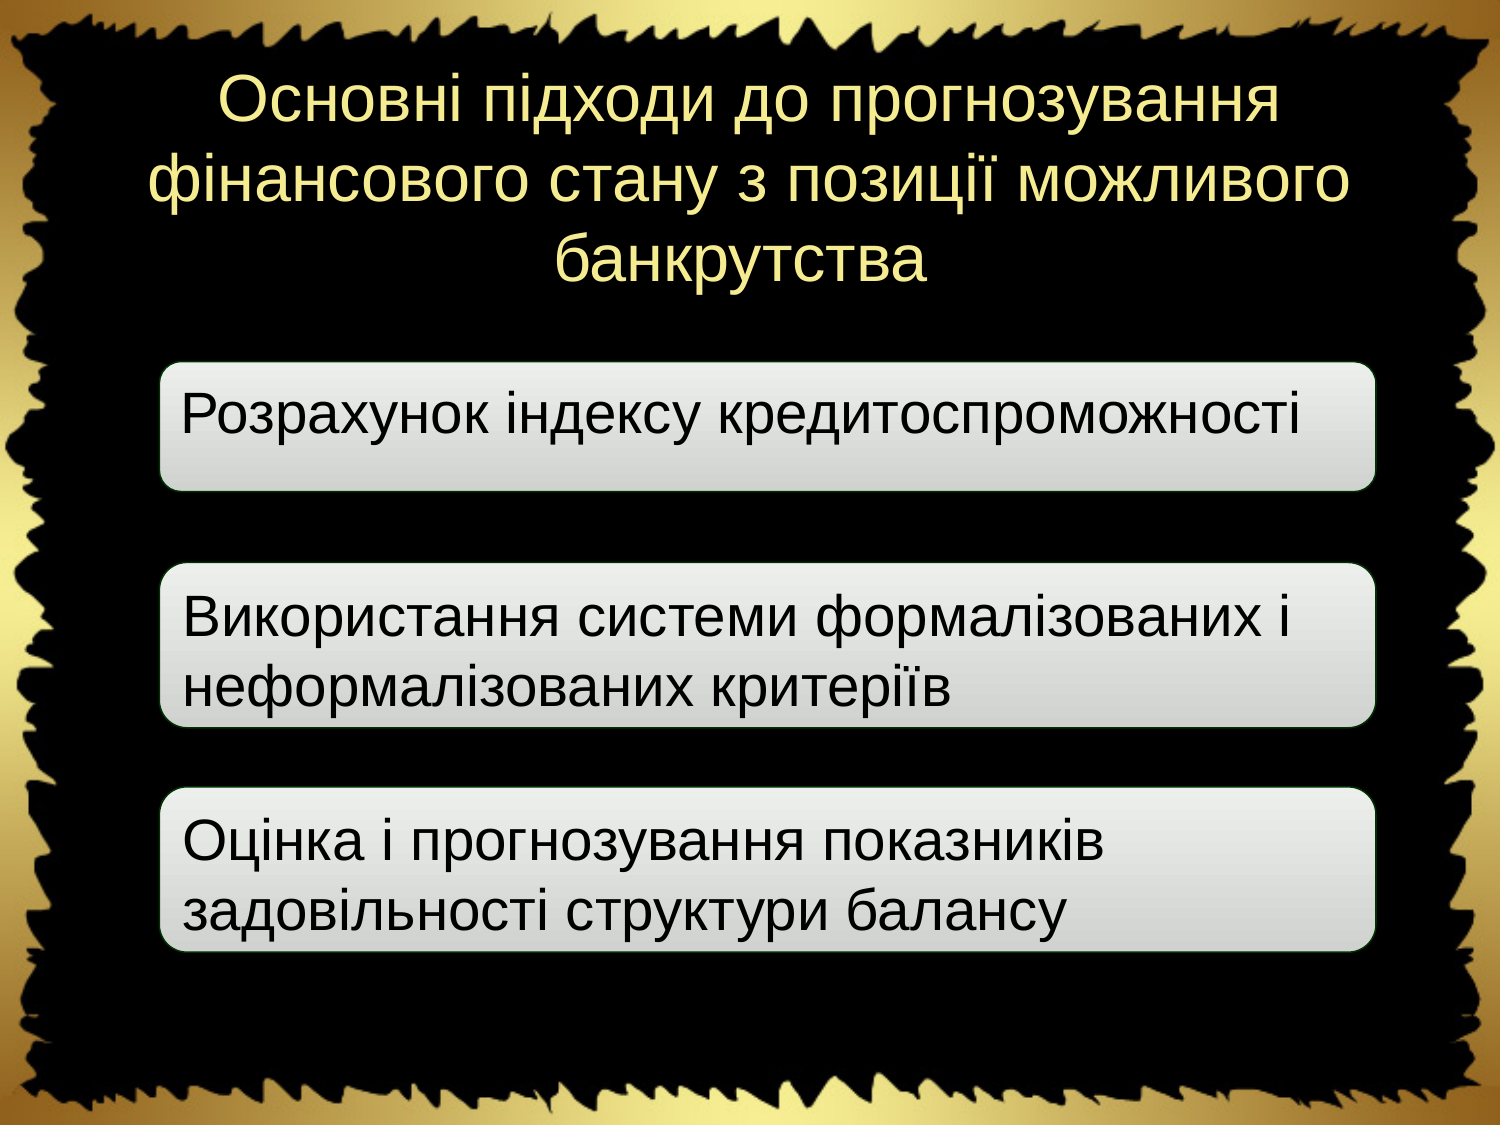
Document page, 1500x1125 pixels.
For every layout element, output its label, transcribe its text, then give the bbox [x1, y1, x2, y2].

text_box Використання системи формалізованих і неформалізованих критеріїв [158, 561, 1377, 729]
text_box Оцінка і прогнозування показників задовільності структури балансу [158, 786, 1377, 953]
picture [0, 0, 1500, 1125]
title Основні підходи до прогнозування фінансового стану з позиції можливого банкрутства [112, 87, 1388, 263]
text_box Розрахунок індексу кредитоспроможності [158, 360, 1377, 493]
